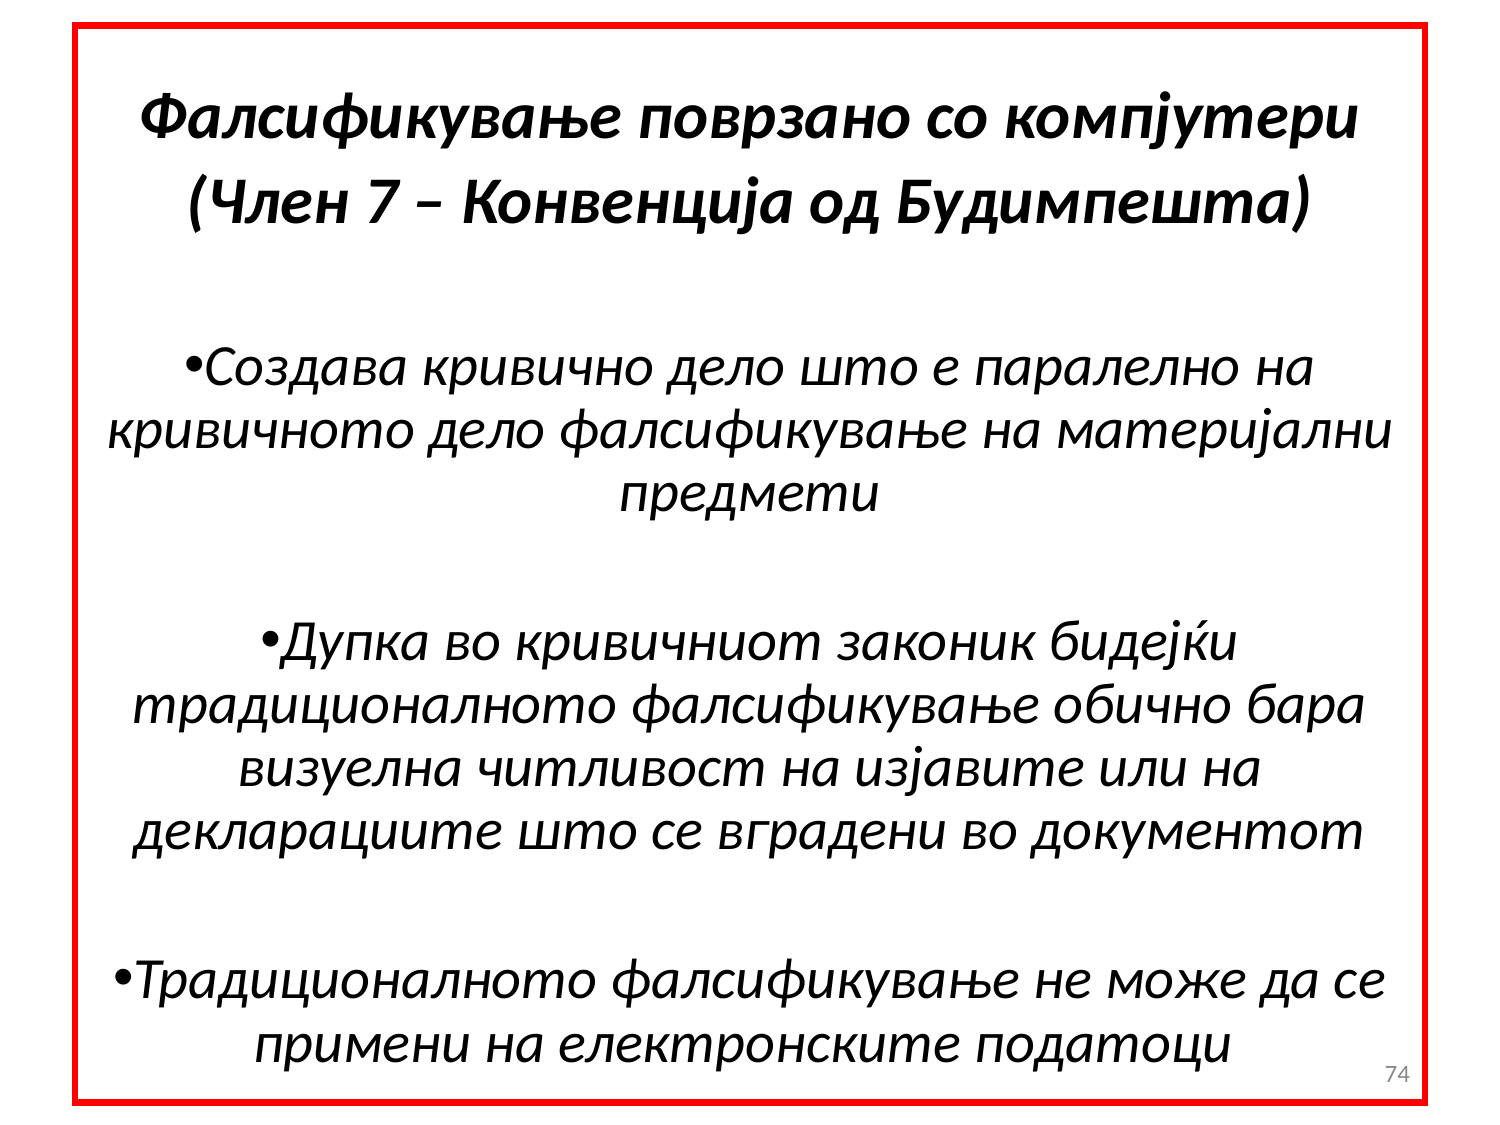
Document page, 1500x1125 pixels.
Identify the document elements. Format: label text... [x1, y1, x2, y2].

slide_number 74 [1074, 1042, 1425, 1103]
list Фалсификување поврзано со компјутери (Член 7 – Конвенција од Будимпешта) Создава кривично дело што е паралелно на кривичното дело фалсификување на материјални предмети Дупка во кривичниот законик бидејќи традиционалното фалсификување обично бара визуелна читливост на изјавите или на декларациите што се вградени во документот Традиционалното фалсификување не може да се примени на електронските податоци [75, 25, 1425, 1103]
